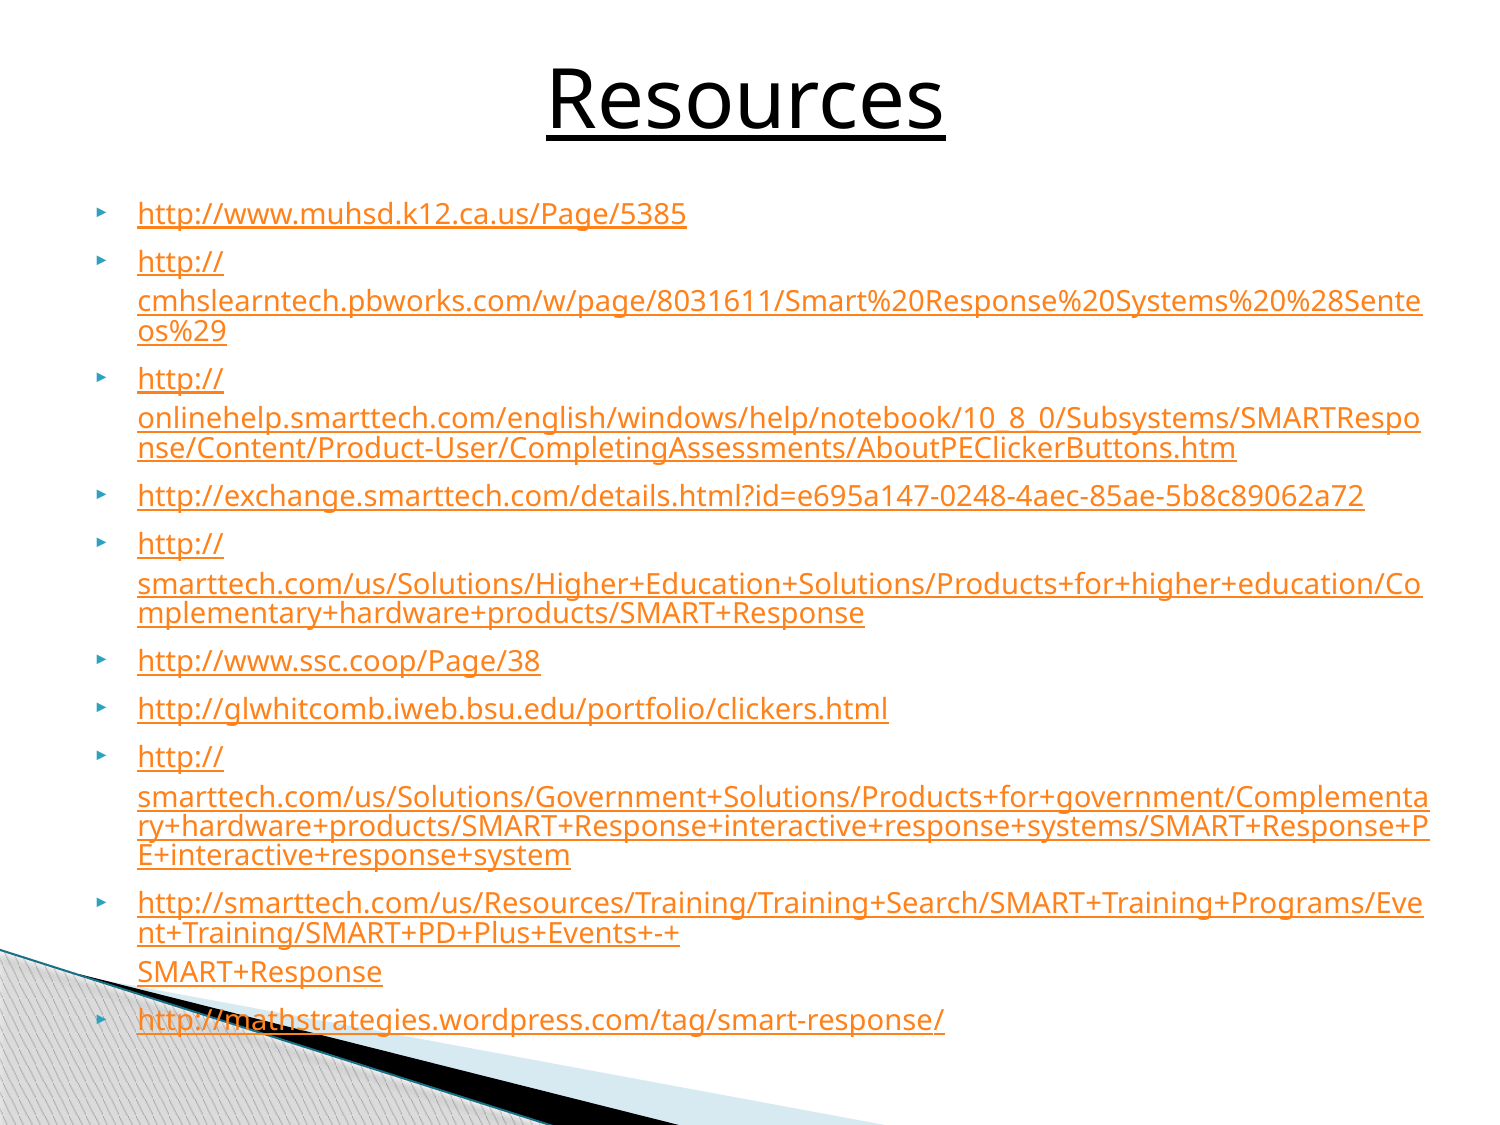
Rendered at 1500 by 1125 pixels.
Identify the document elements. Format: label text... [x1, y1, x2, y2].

text_box Resources [337, 37, 961, 153]
list http://www.muhsd.k12.ca.us/Page/5385 http://cmhslearntech.pbworks.com/w/page/8031611/Smart%20Response%20Systems%20%28Senteos%29 http://onlinehelp.smarttech.com/english/windows/help/notebook/10_8_0/Subsystems/SMARTResponse/Content/Product-User/CompletingAssessments/AboutPEClickerButtons.htm http://exchange.smarttech.com/details.html?id=e695a147-0248-4aec-85ae-5b8c89062a72 http://smarttech.com/us/Solutions/Higher+Education+Solutions/Products+for+higher+education/Complementary+hardware+products/SMART+Response http://www.ssc.coop/Page/38 http://glwhitcomb.iweb.bsu.edu/portfolio/clickers.html http://smarttech.com/us/Solutions/Government+Solutions/Products+for+government/Complementary+hardware+products/SMART+Response+interactive+response+systems/SMART+Response+PE+interactive+response+system http://smarttech.com/us/Resources/Training/Training+Search/SMART+Training+Programs/Event+Training/SMART+PD+Plus+Events+-+SMART+Response http://mathstrategies.wordpress.com/tag/smart-response/ [62, 187, 1450, 938]
